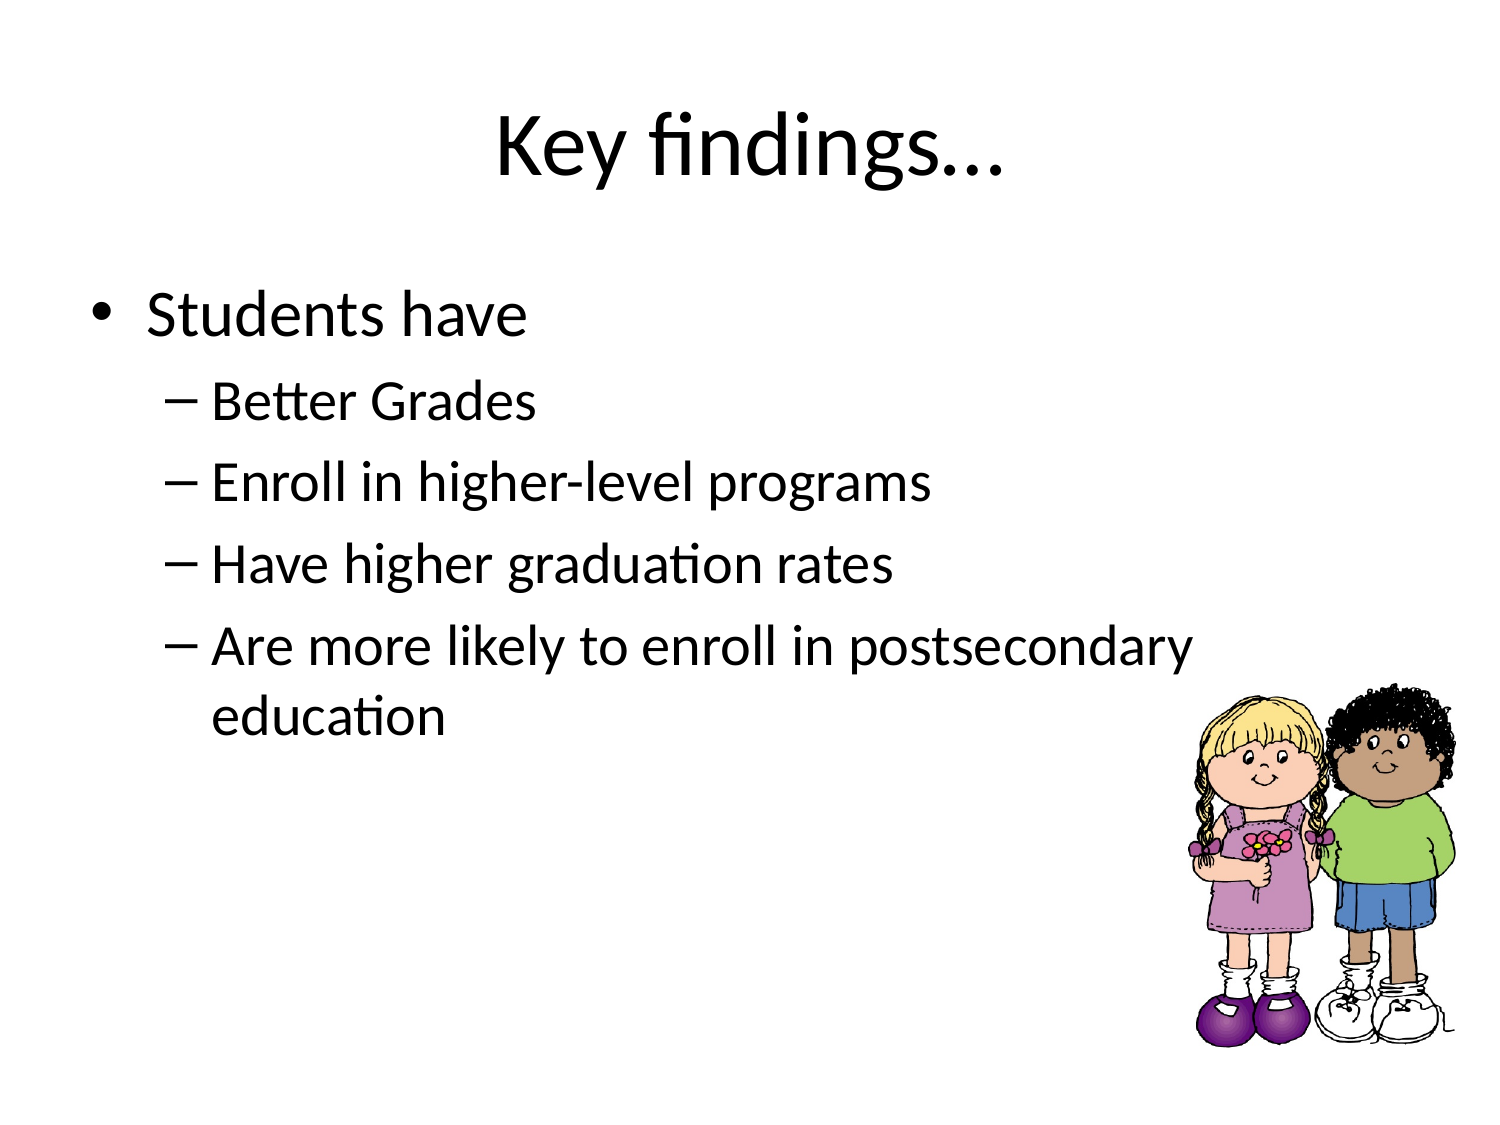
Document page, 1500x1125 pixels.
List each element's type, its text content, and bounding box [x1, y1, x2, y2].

title Key findings… [75, 45, 1425, 233]
picture [990, 683, 1500, 1048]
list Students have Better Grades Enroll in higher-level programs Have higher graduation rates Are more likely to enroll in postsecondary education [75, 262, 1425, 1005]
